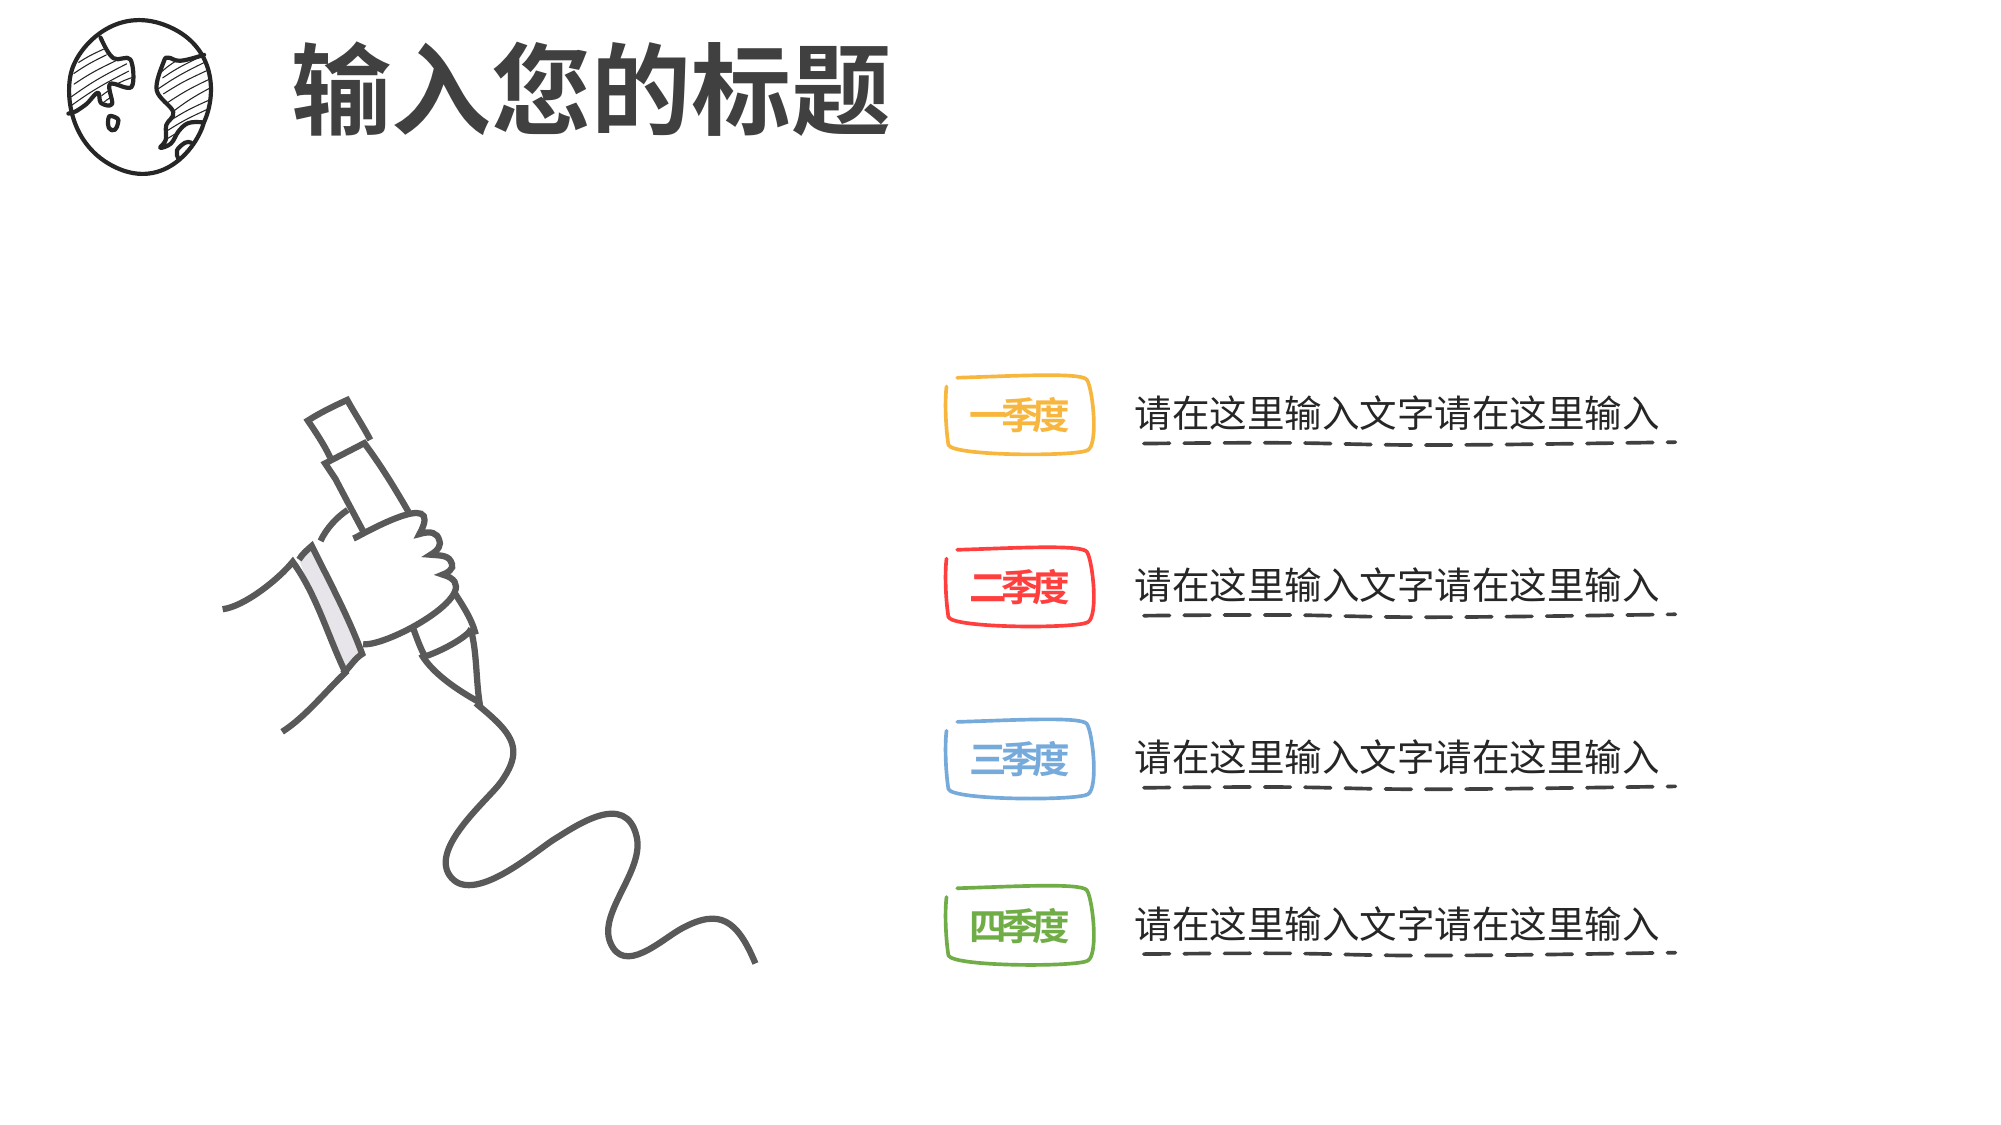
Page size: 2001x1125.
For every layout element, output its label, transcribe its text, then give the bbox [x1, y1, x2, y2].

text_box [1142, 953, 1660, 957]
text_box 输入您的标题 [276, 20, 907, 155]
text_box 一季度 [944, 374, 1095, 456]
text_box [65, 20, 215, 172]
text_box 请在这里输入文字请在这里输入 [1120, 371, 1873, 443]
text_box [1142, 787, 1637, 791]
text_box [1142, 443, 1619, 447]
text_box 二季度 [944, 546, 1095, 628]
text_box 请在这里输入文字请在这里输入 [1120, 715, 1873, 787]
text_box [1142, 615, 1637, 619]
text_box 请在这里输入文字请在这里输入 [1120, 881, 1873, 953]
text_box 四季度 [944, 884, 1095, 966]
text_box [243, 406, 687, 1037]
text_box 请在这里输入文字请在这里输入 [1120, 543, 1873, 615]
text_box 三季度 [944, 718, 1095, 800]
